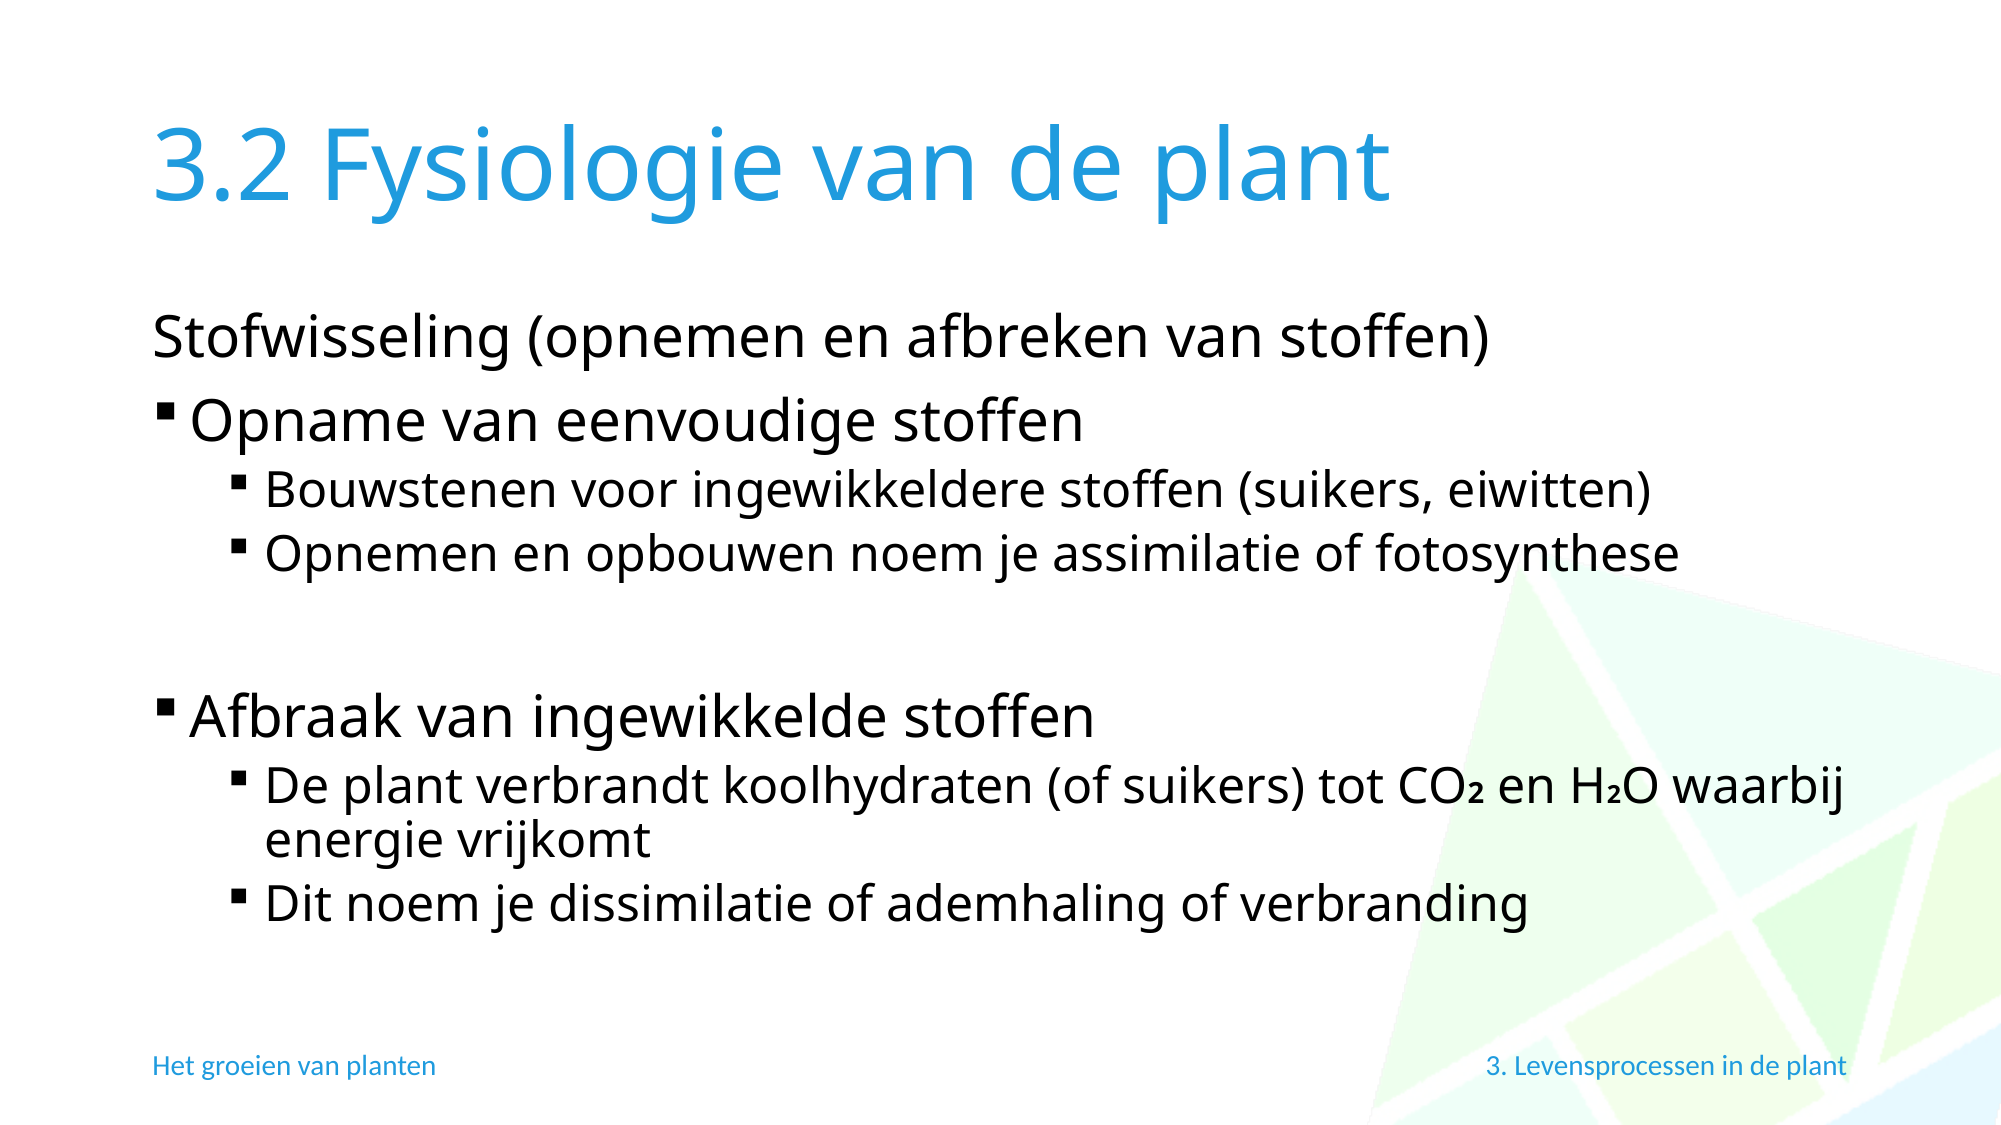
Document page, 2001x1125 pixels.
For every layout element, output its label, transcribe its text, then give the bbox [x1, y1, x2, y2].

title 3.2 Fysiologie van de plant [137, 59, 1863, 278]
list Het groeien van planten [137, 1042, 588, 1103]
list Stofwisseling (opnemen en afbreken van stoffen) Opname van eenvoudige stoffen Bouwstenen voor ingewikkeldere stoffen (suikers, eiwitten) Opnemen en opbouwen noem je assimilatie of fotosynthese Afbraak van ingewikkelde stoffen De plant verbrandt koolhydraten (of suikers) tot CO2 en H2O waarbij energie vrijkomt Dit noem je dissimilatie of ademhaling of verbranding [137, 299, 1863, 1014]
list 3. Levensprocessen in de plant [1412, 1042, 1863, 1103]
